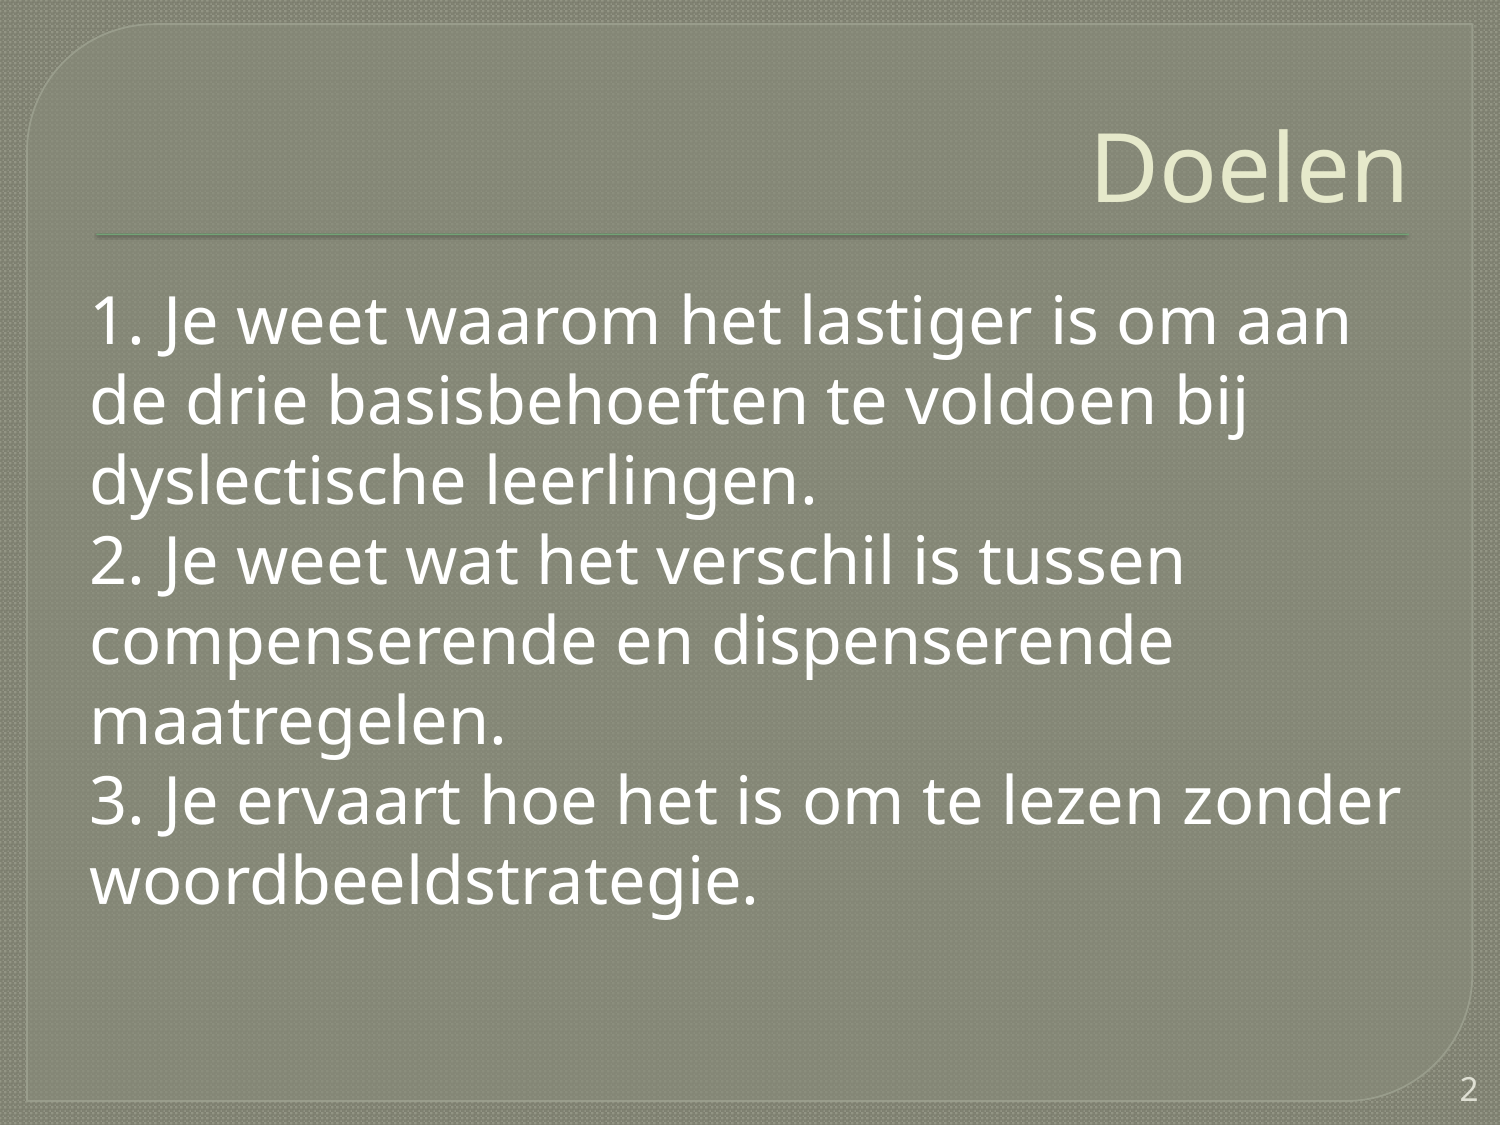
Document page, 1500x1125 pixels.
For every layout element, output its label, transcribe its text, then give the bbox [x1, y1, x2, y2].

list 1. Je weet waarom het lastiger is om aan de drie basisbehoeften te voldoen bij dyslectische leerlingen. 2. Je weet wat het verschil is tussen compenserende en dispenserende maatregelen. 3. Je ervaart hoe het is om te lezen zonder woordbeeldstrategie. [75, 270, 1425, 1013]
slide_number 2 [1417, 1068, 1494, 1114]
title Doelen [75, 41, 1425, 230]
